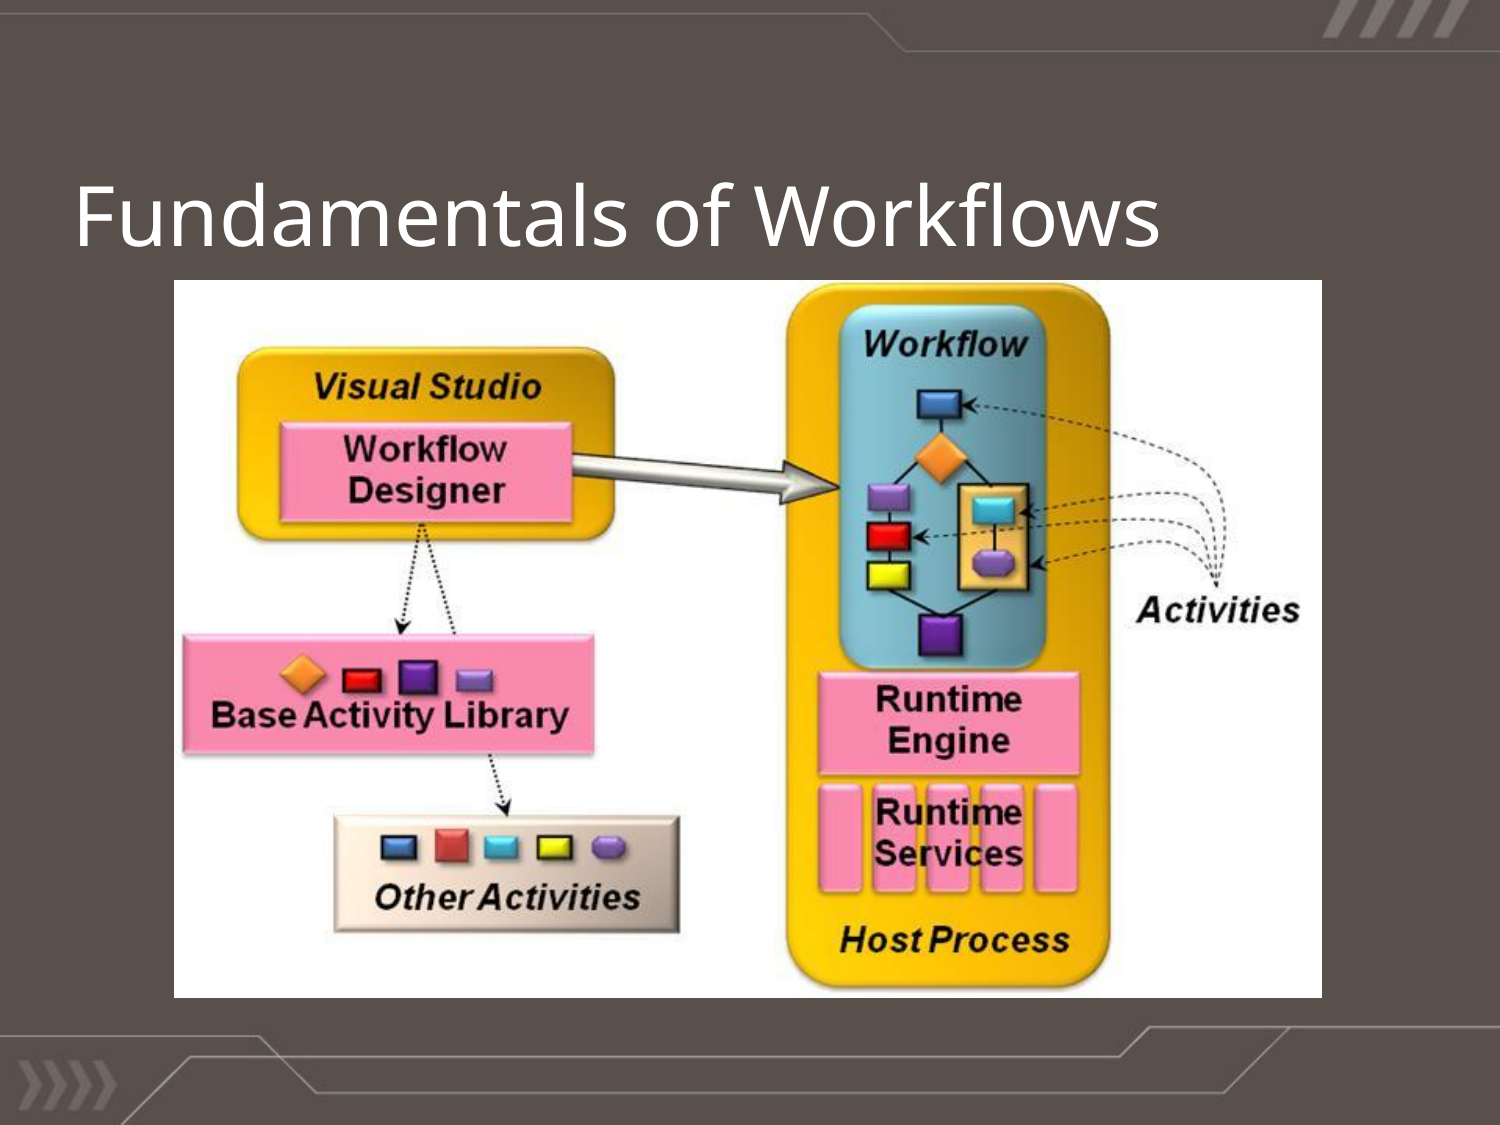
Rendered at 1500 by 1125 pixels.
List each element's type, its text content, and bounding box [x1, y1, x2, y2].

text_box Fundamentals of Workflows [72, 76, 1423, 265]
picture [0, 0, 1500, 1125]
